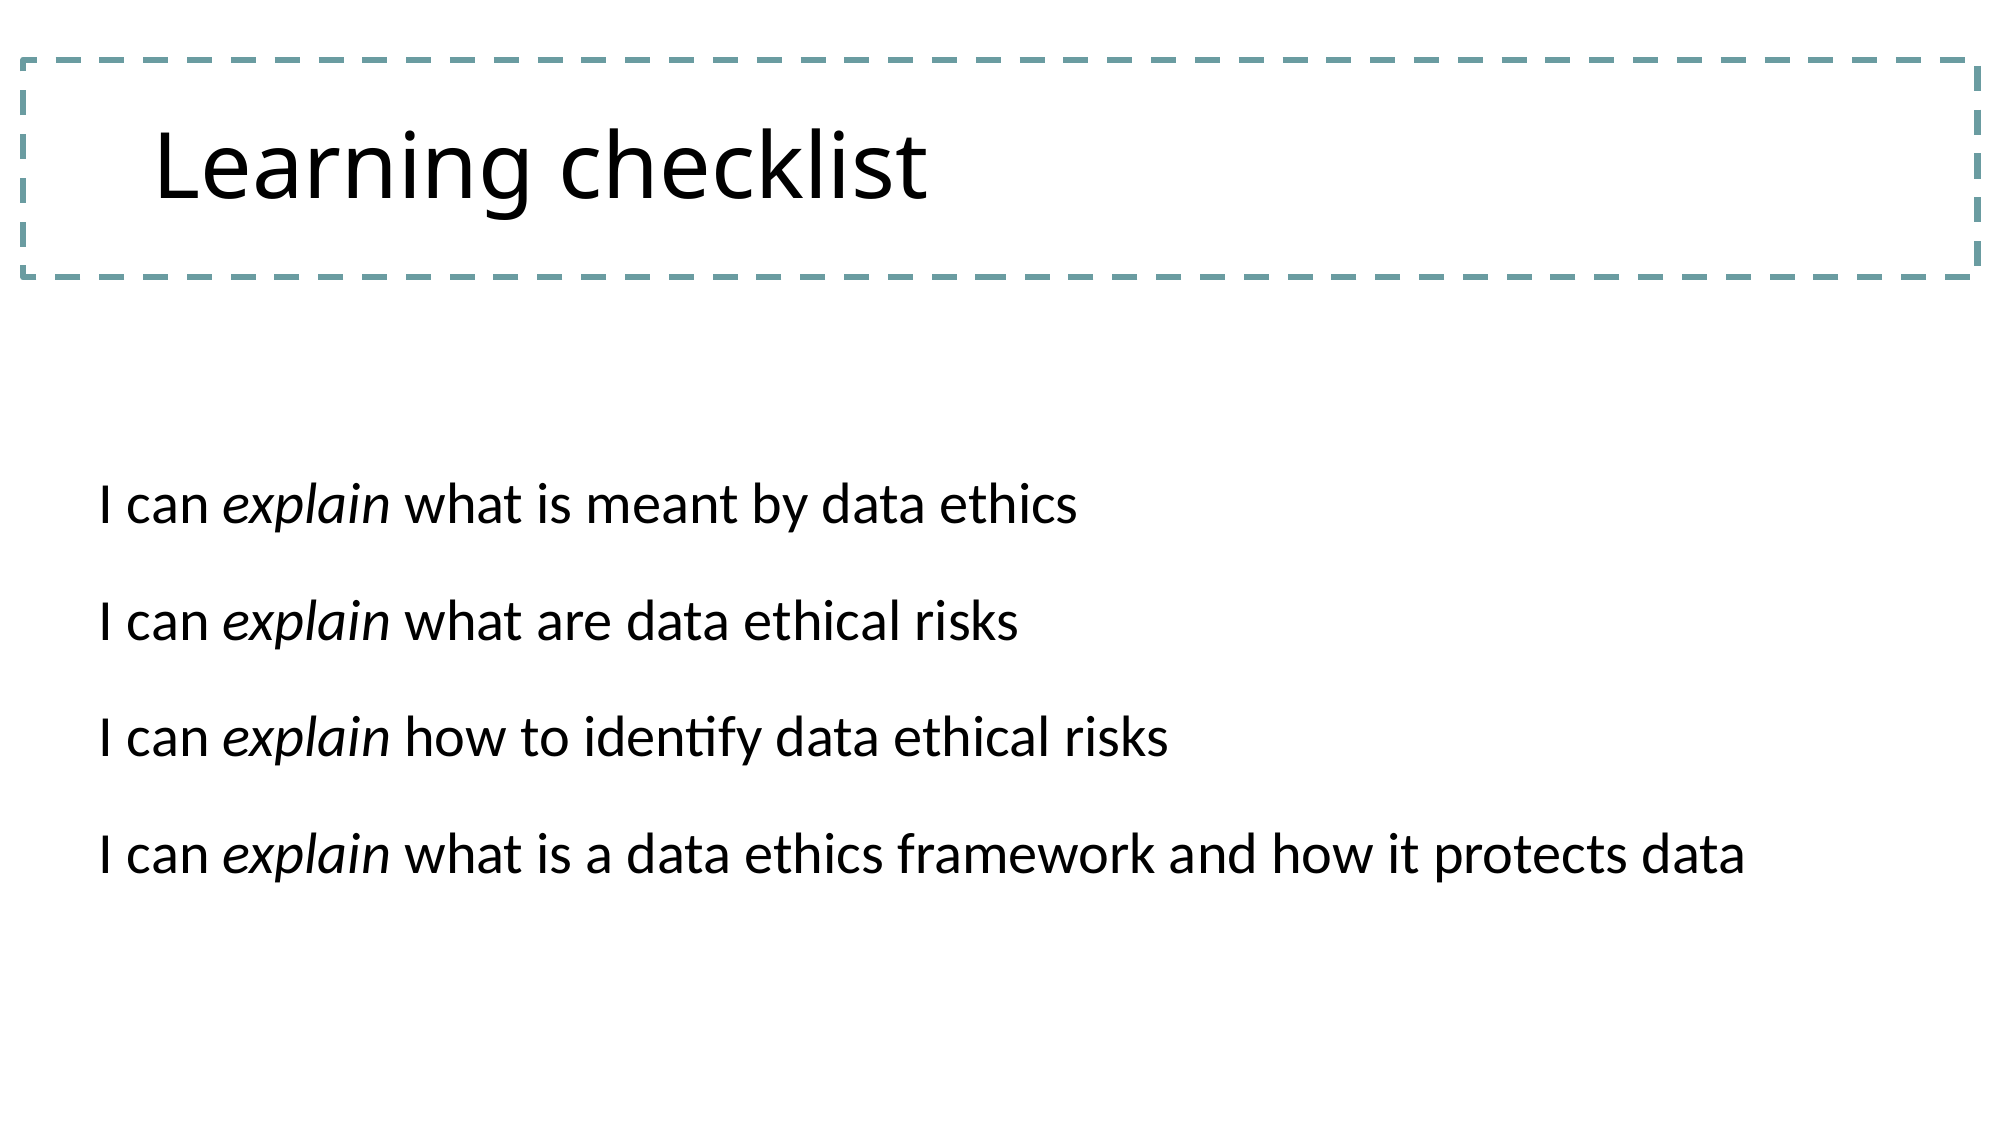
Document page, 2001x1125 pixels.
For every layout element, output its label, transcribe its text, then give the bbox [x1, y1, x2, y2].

table_header I can explain what is meant by data ethics I can explain what are data ethical risks I can explain how to identify data ethical risks I can explain what is a data ethics framework and how it protects data [84, 365, 1964, 1003]
title Learning checklist [137, 59, 1863, 278]
